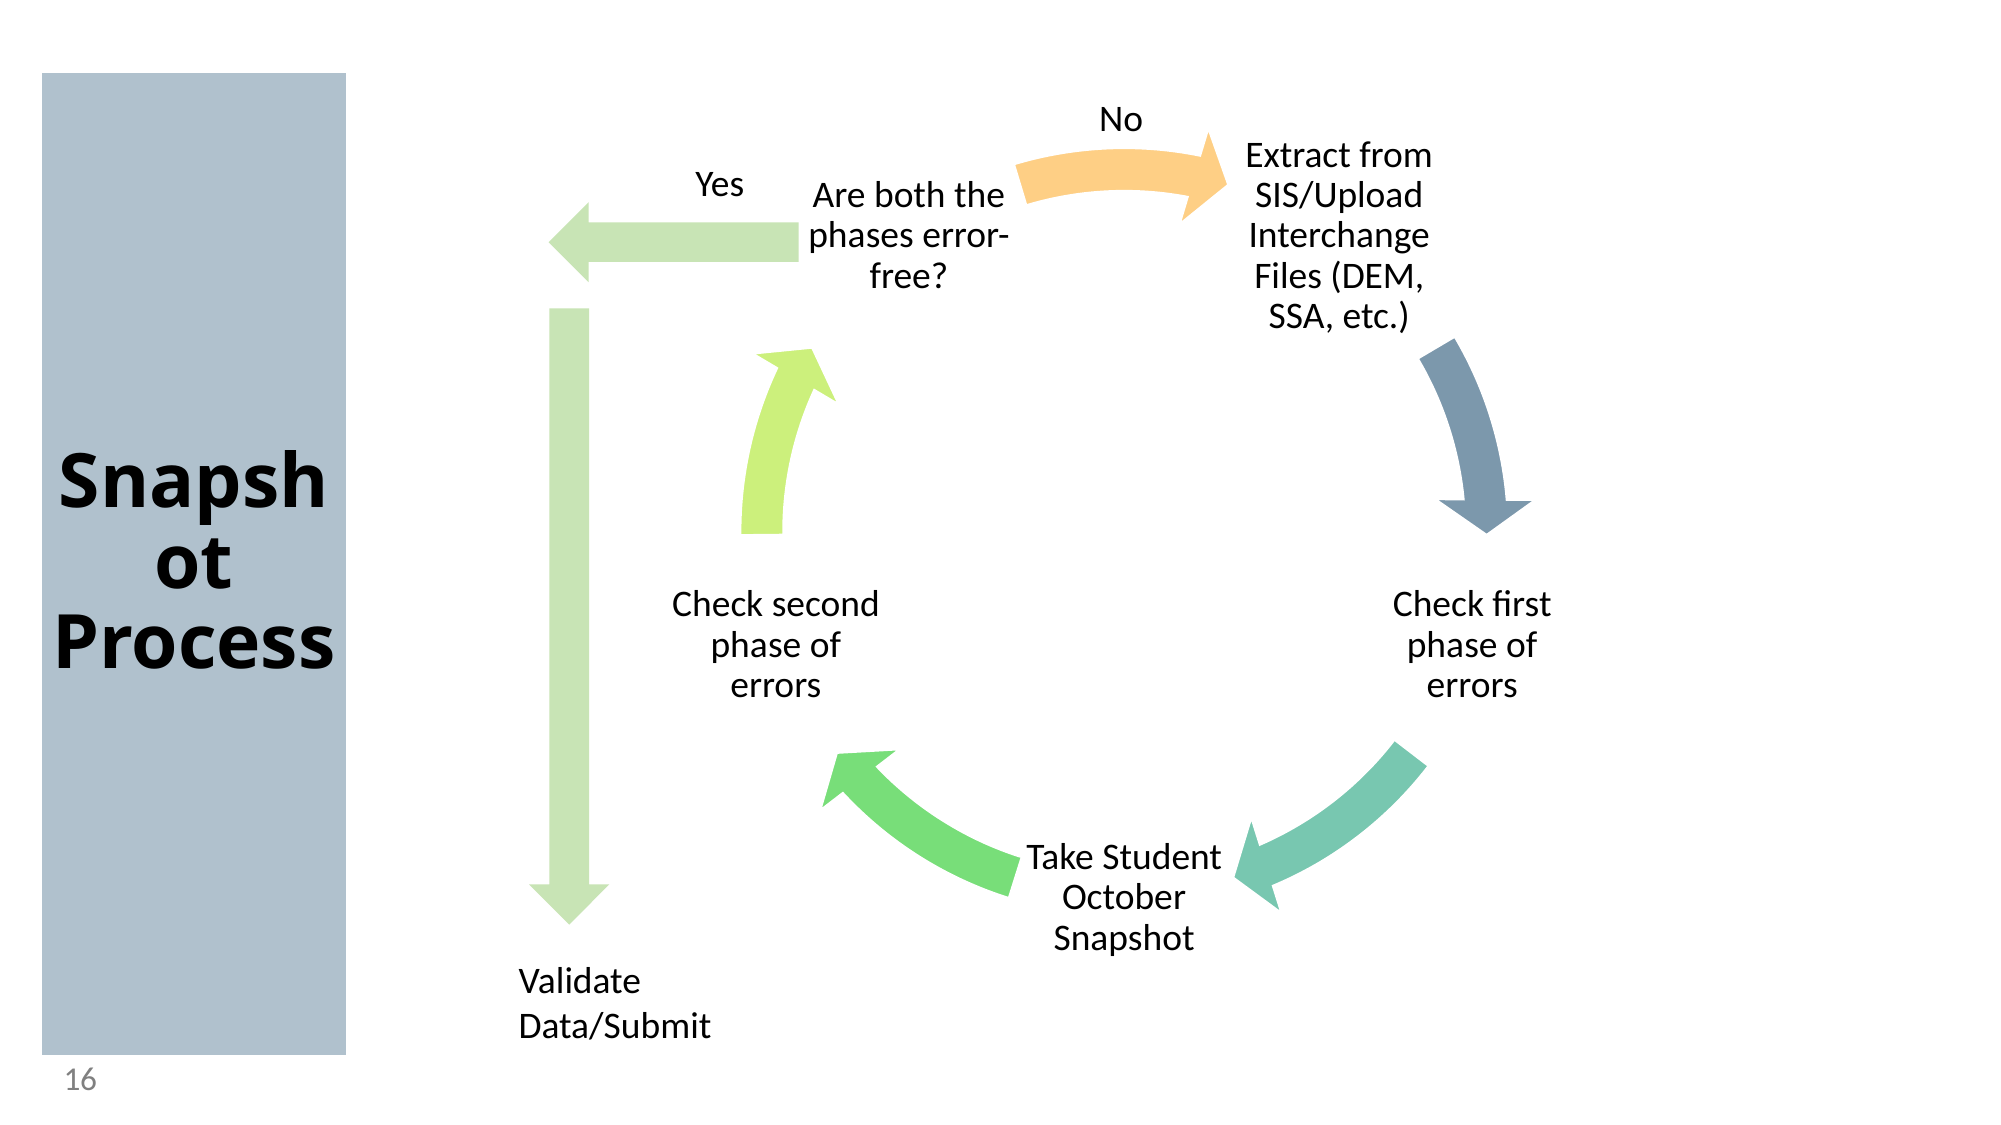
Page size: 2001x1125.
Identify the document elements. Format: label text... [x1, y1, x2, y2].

text_box No [1084, 86, 1165, 119]
slide_number 16 [48, 1054, 499, 1115]
title Snapshot Process [42, 73, 346, 1055]
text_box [457, 119, 1791, 1009]
text_box Validate Data/Submit [504, 1009, 807, 1053]
